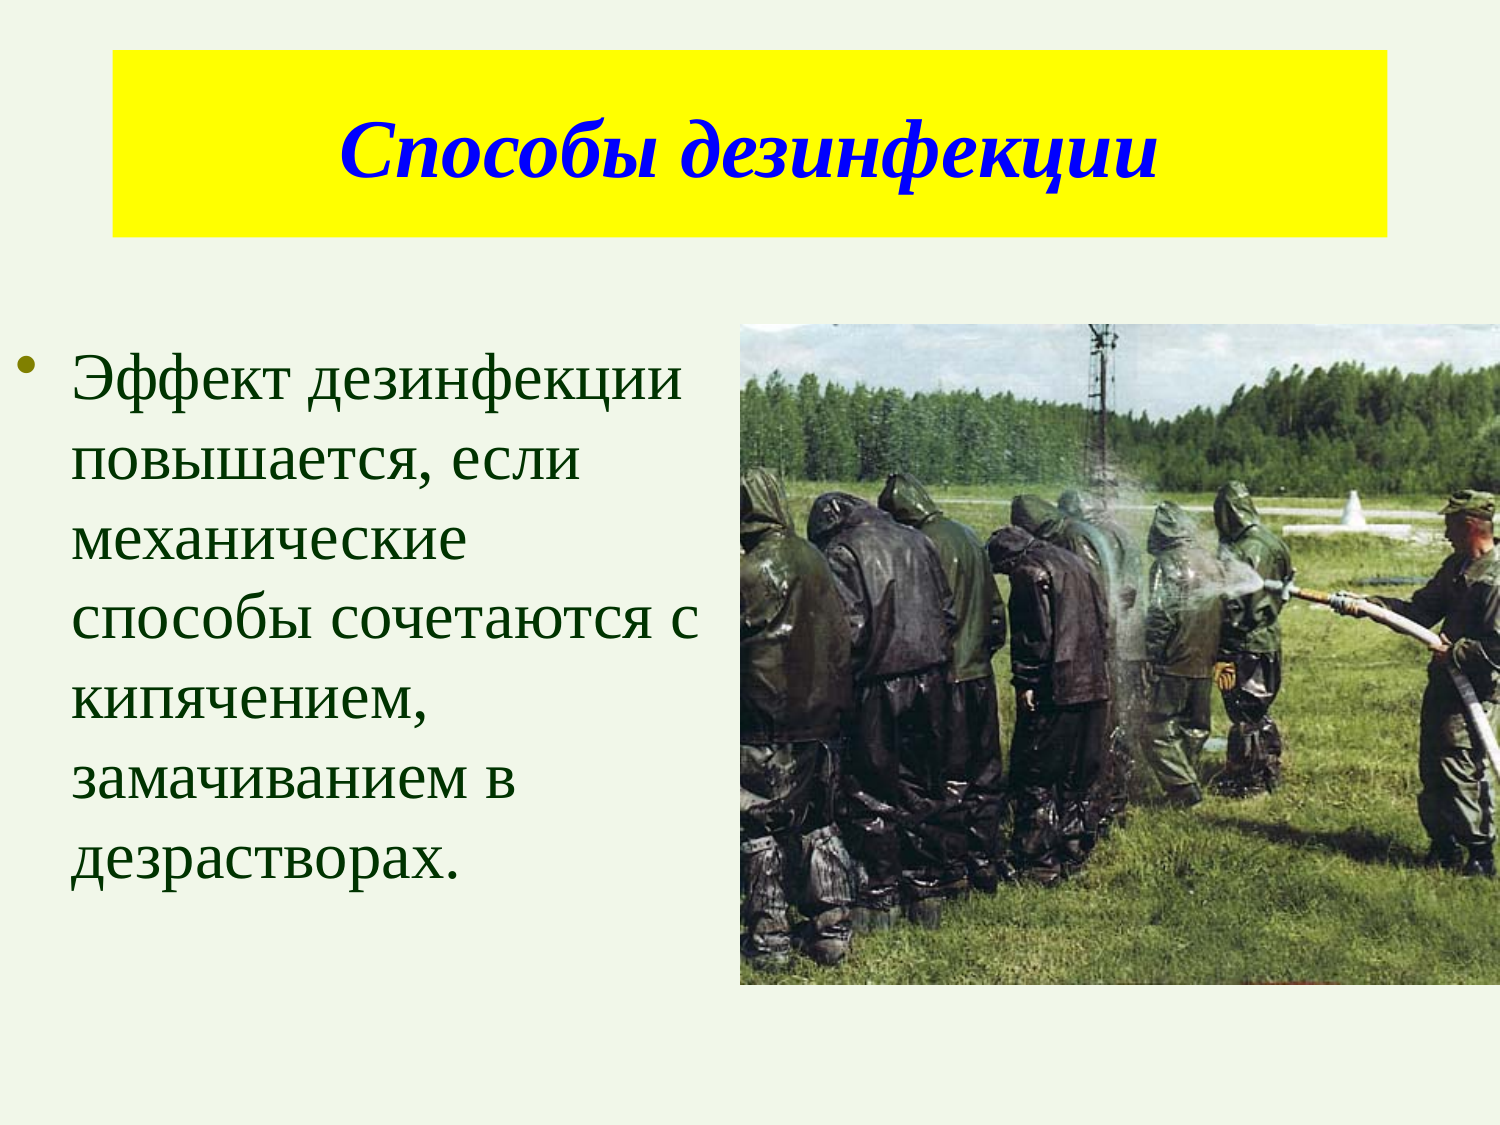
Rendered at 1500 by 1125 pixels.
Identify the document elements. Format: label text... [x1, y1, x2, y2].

title Способы дезинфекции [112, 50, 1388, 238]
picture [740, 324, 1500, 985]
list Эффект дезинфекции повышается, если механические способы сочетаются с кипячением, замачиванием в дезрастворах. [0, 324, 725, 1000]
